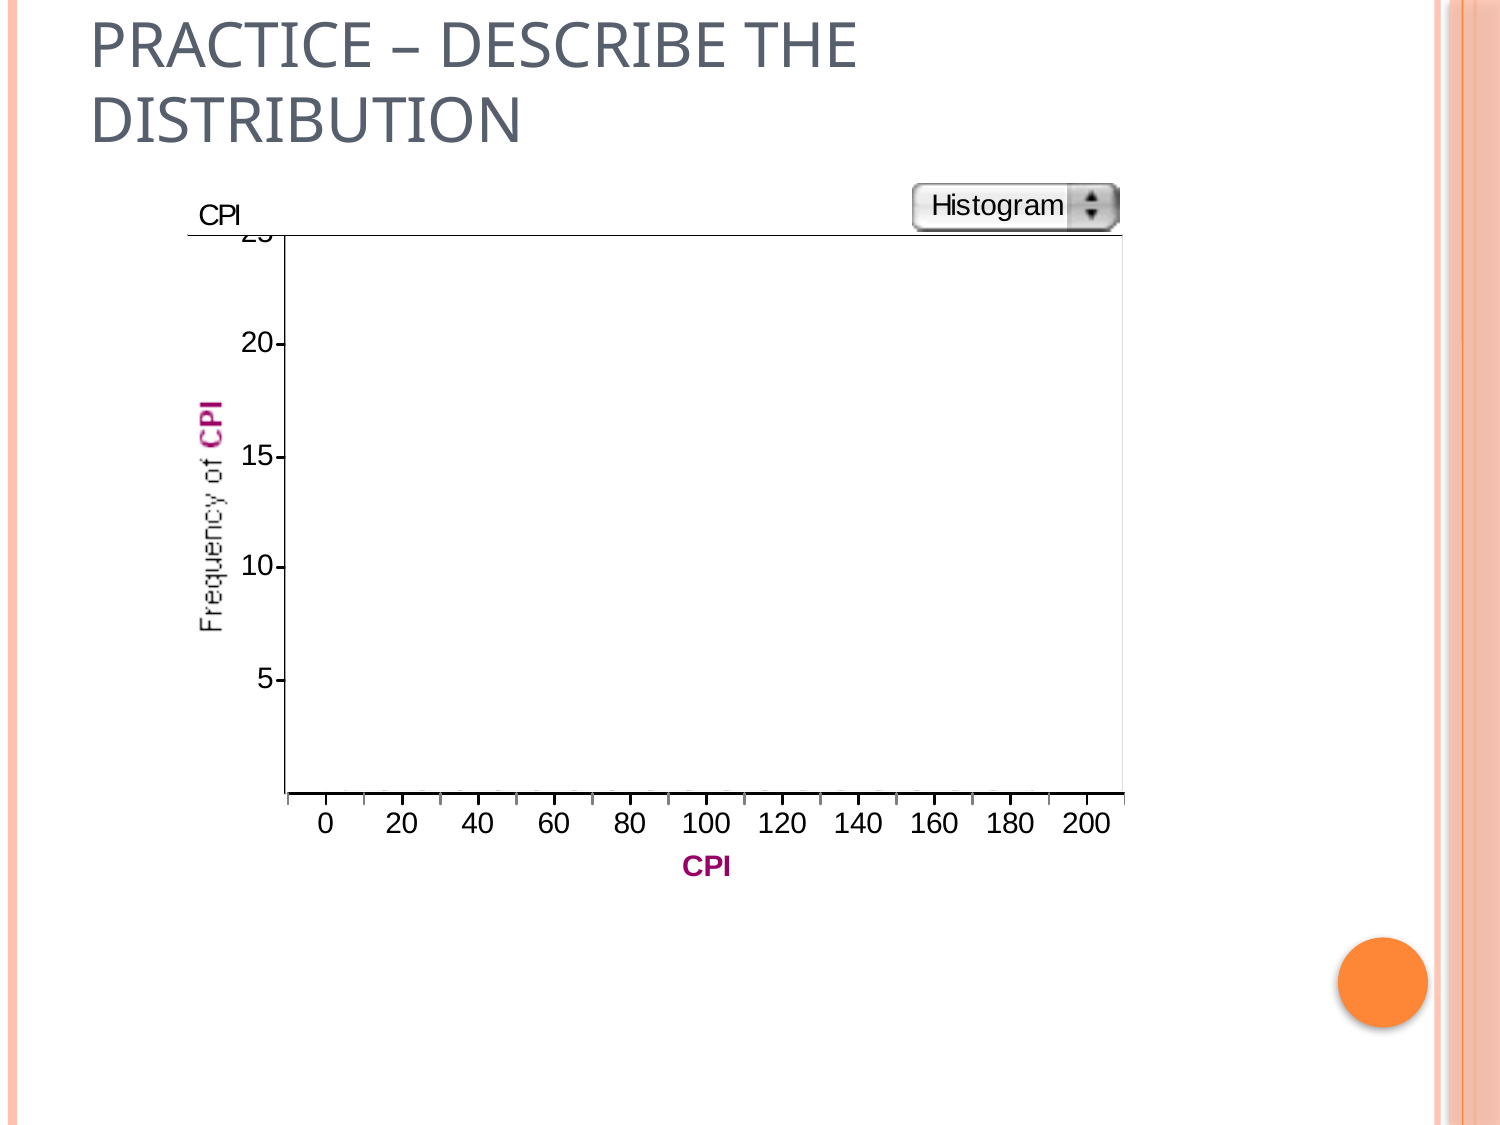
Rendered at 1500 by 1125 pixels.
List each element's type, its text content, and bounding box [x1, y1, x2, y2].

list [186, 174, 1126, 888]
title Practice – Describe the Distribution [75, 45, 1300, 163]
